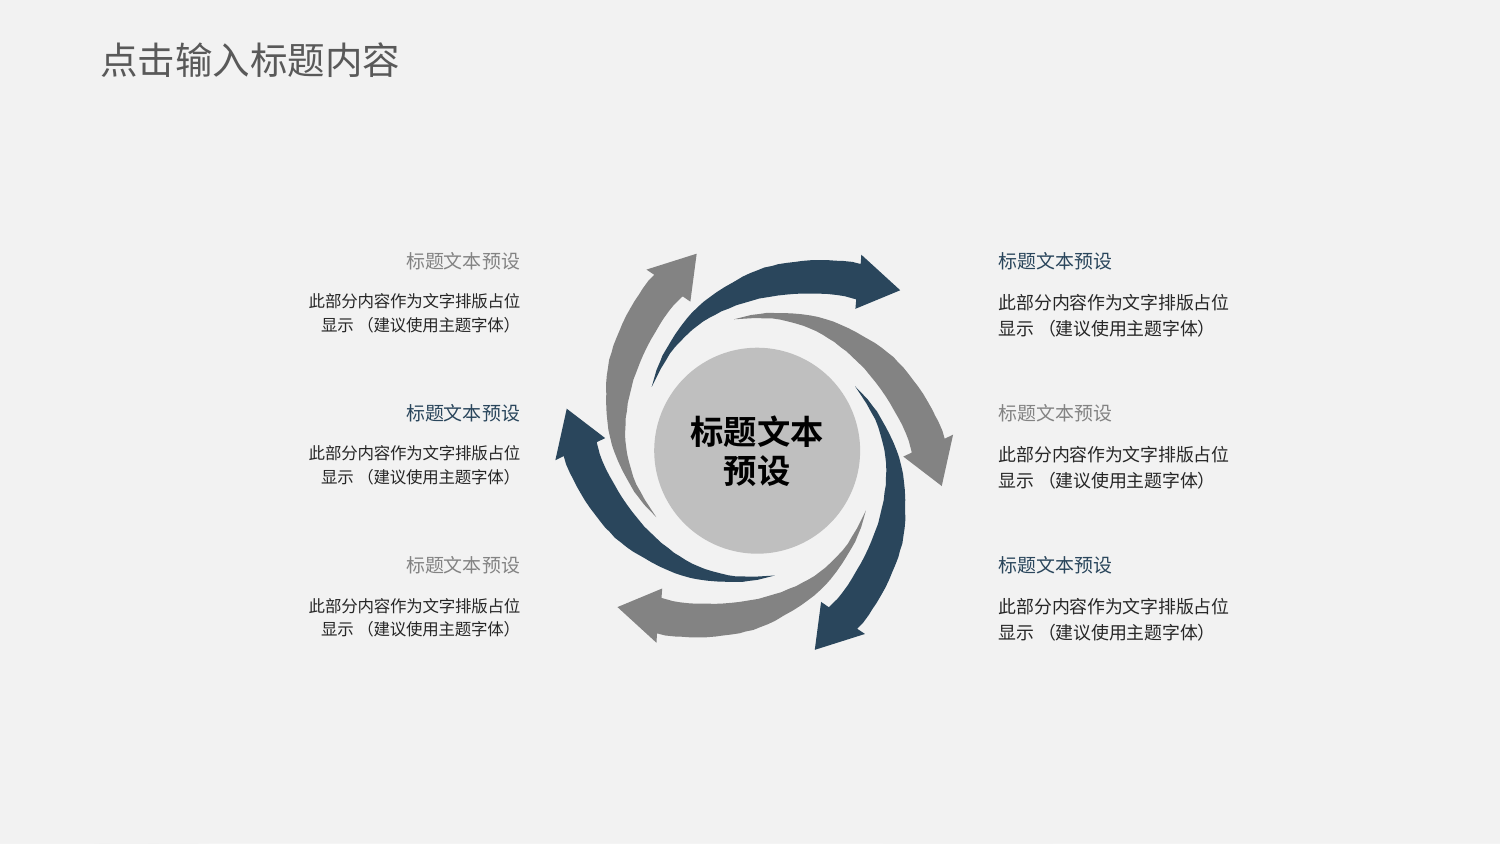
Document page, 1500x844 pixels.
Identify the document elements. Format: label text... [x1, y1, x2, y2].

text_box 点击输入标题内容 [100, 28, 450, 91]
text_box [939, 241, 1248, 653]
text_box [578, 216, 941, 686]
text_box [284, 241, 580, 653]
